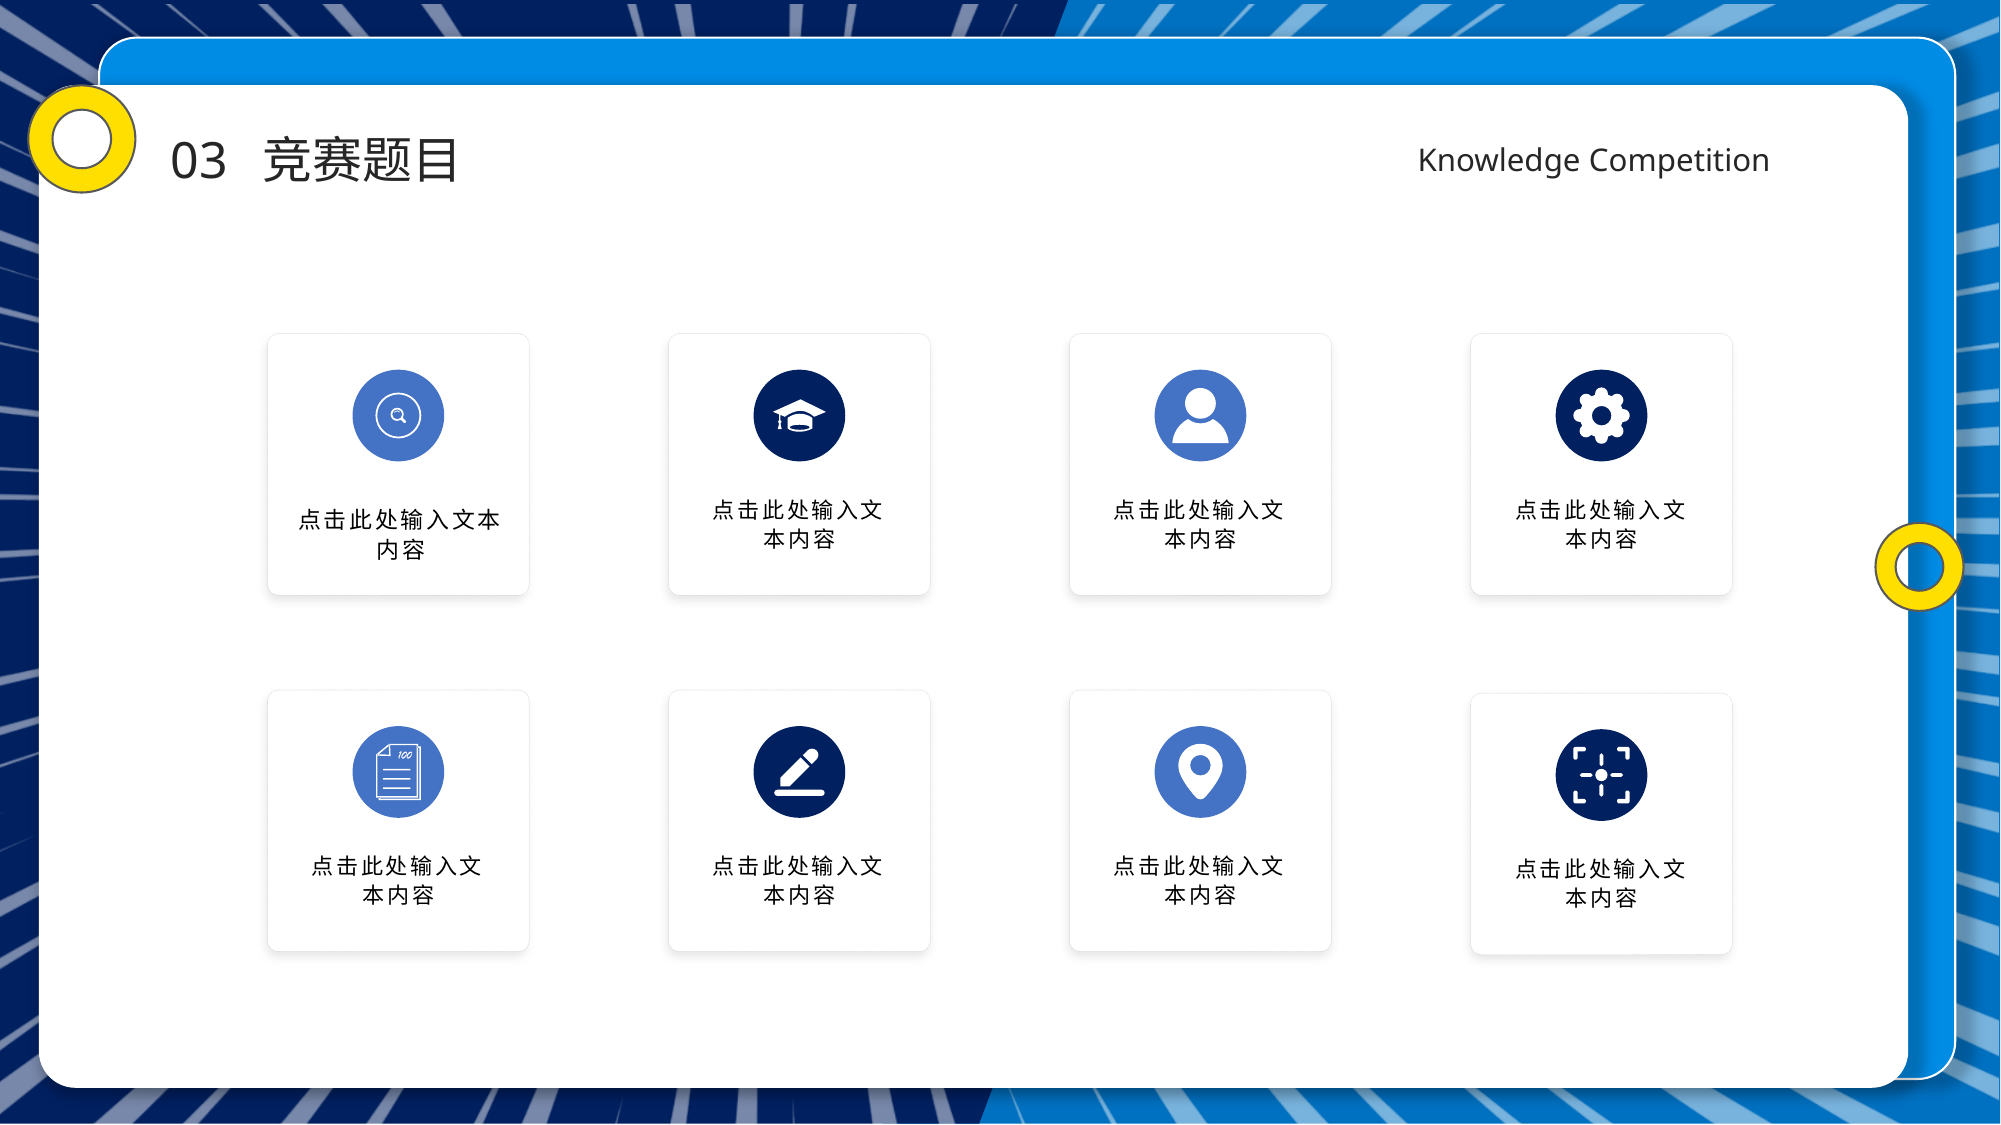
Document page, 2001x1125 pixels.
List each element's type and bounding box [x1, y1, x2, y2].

text_box [151, 121, 1877, 198]
text_box [1470, 333, 1733, 596]
text_box [668, 333, 931, 596]
text_box [267, 690, 530, 952]
text_box [1069, 690, 1332, 952]
text_box [267, 333, 530, 596]
text_box [668, 690, 931, 952]
text_box [1470, 693, 1733, 955]
text_box [1069, 333, 1332, 596]
